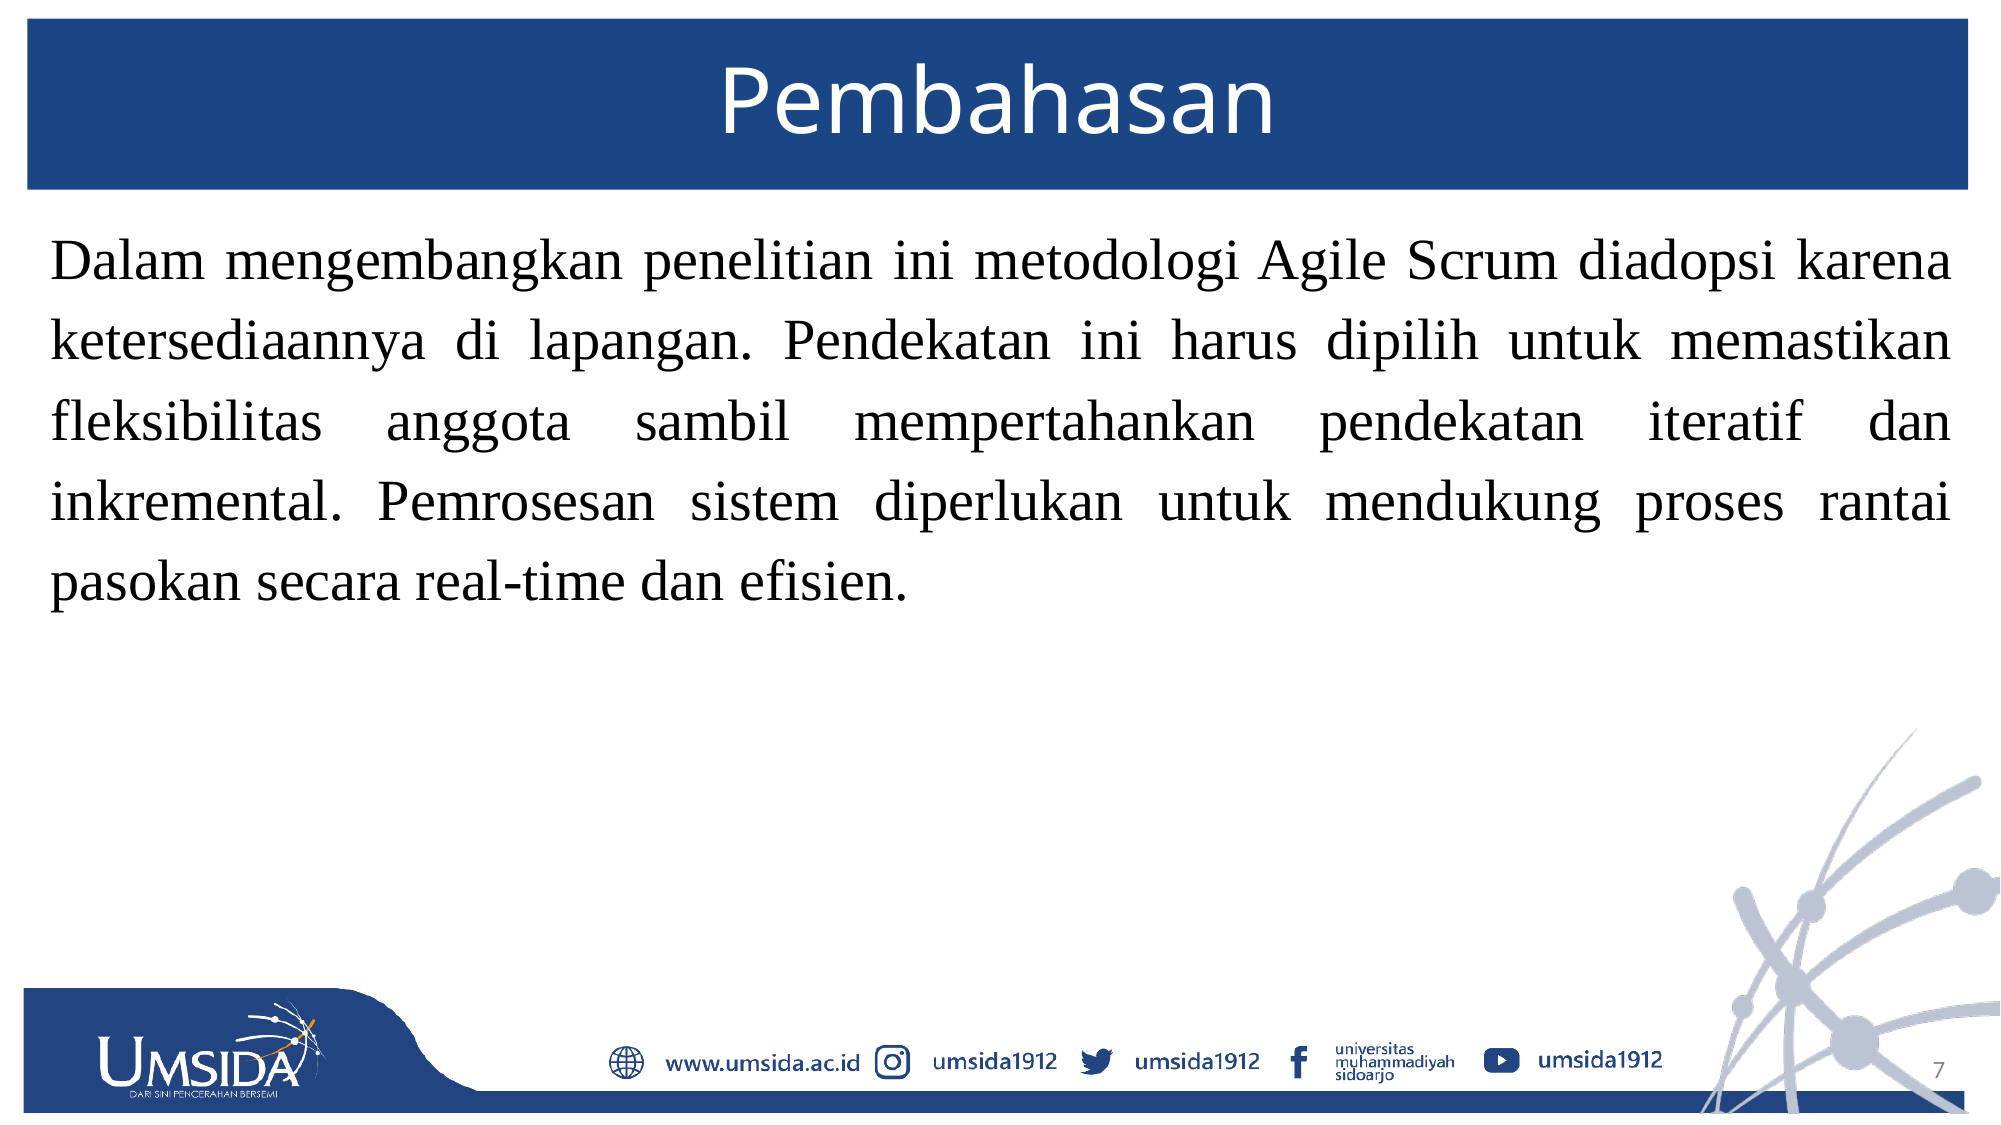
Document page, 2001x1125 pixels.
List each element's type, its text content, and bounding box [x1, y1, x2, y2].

title Pembahasan [27, 18, 1969, 190]
picture [23, 51, 2001, 1114]
list Dalam mengembangkan penelitian ini metodologi Agile Scrum diadopsi karena ketersediaannya di lapangan. Pendekatan ini harus dipilih untuk memastikan fleksibilitas anggota sambil mempertahankan pendekatan iteratif dan inkremental. Pemrosesan sistem diperlukan untuk mendukung proses rantai pasokan secara real-time dan efisien. [27, 203, 1969, 1039]
